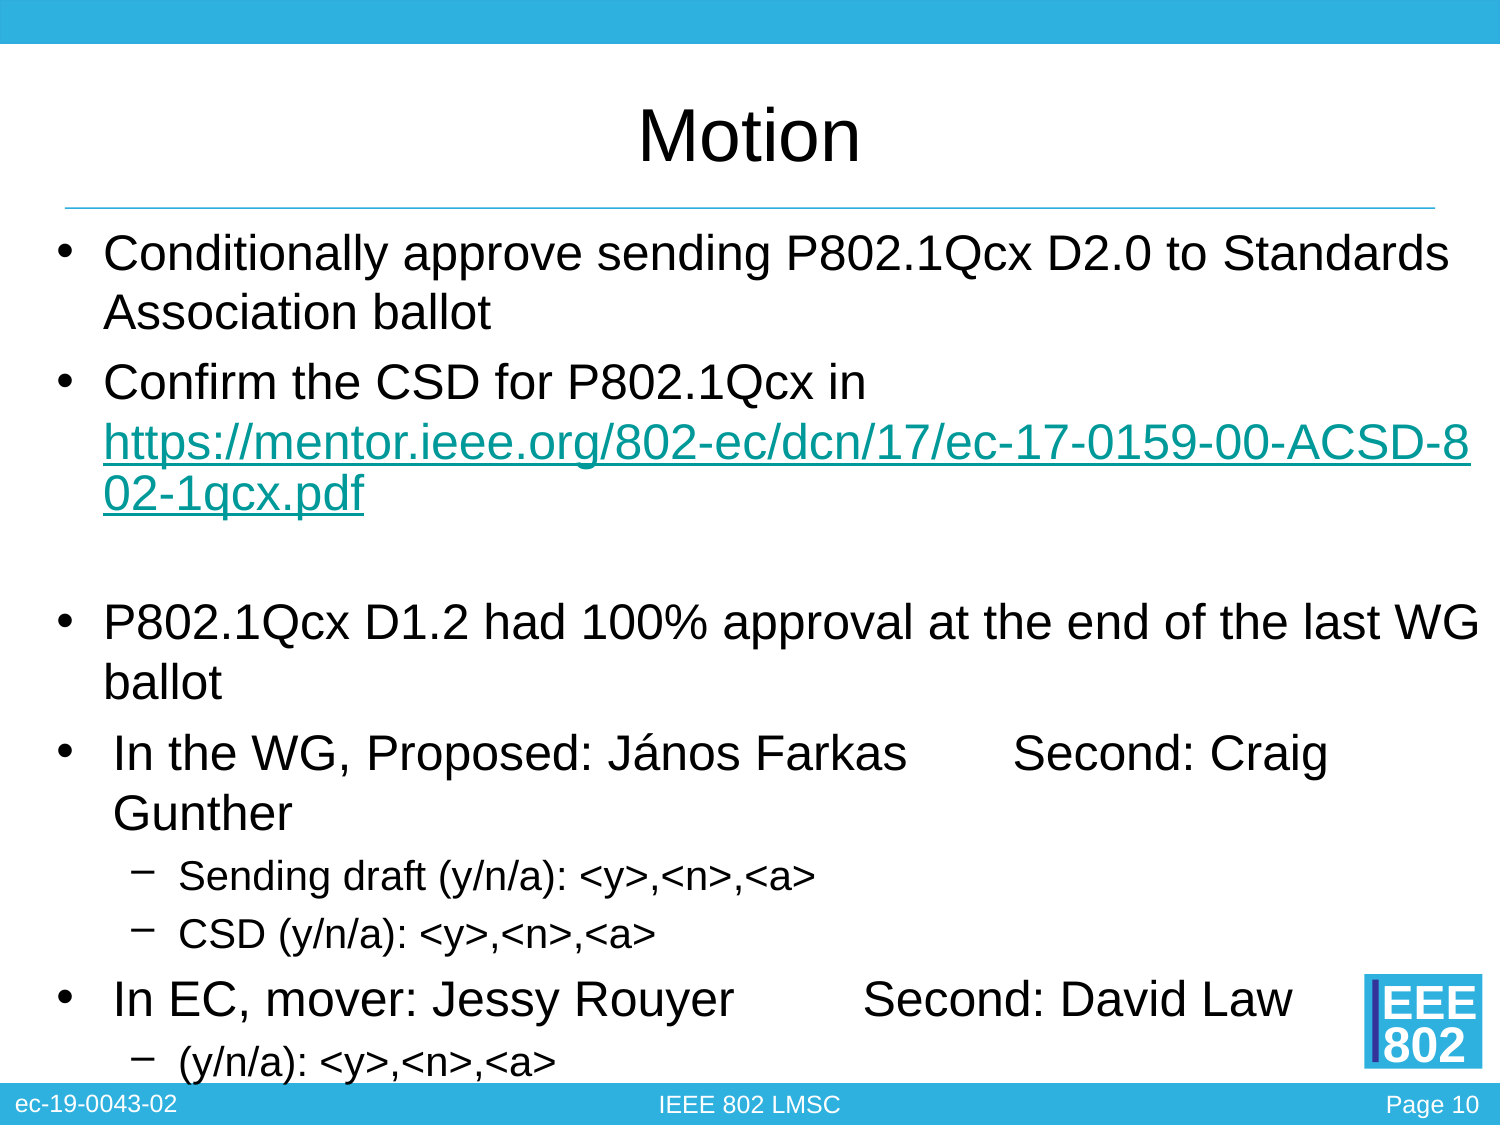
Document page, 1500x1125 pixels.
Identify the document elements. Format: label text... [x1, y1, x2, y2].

list Conditionally approve sending P802.1Qcx D2.0 to Standards Association ballot Confirm the CSD for P802.1Qcx in https://mentor.ieee.org/802-ec/dcn/17/ec-17-0159-00-ACSD-802-1qcx.pdf P802.1Qcx D1.2 had 100% approval at the end of the last WG ballot In the WG, Proposed: János Farkas Second: Craig Gunther Sending draft (y/n/a): <y>,<n>,<a> CSD (y/n/a): <y>,<n>,<a> In EC, mover: Jessy Rouyer Second: David Law (y/n/a): <y>,<n>,<a> [41, 212, 1500, 1068]
title Motion [75, 66, 1425, 197]
